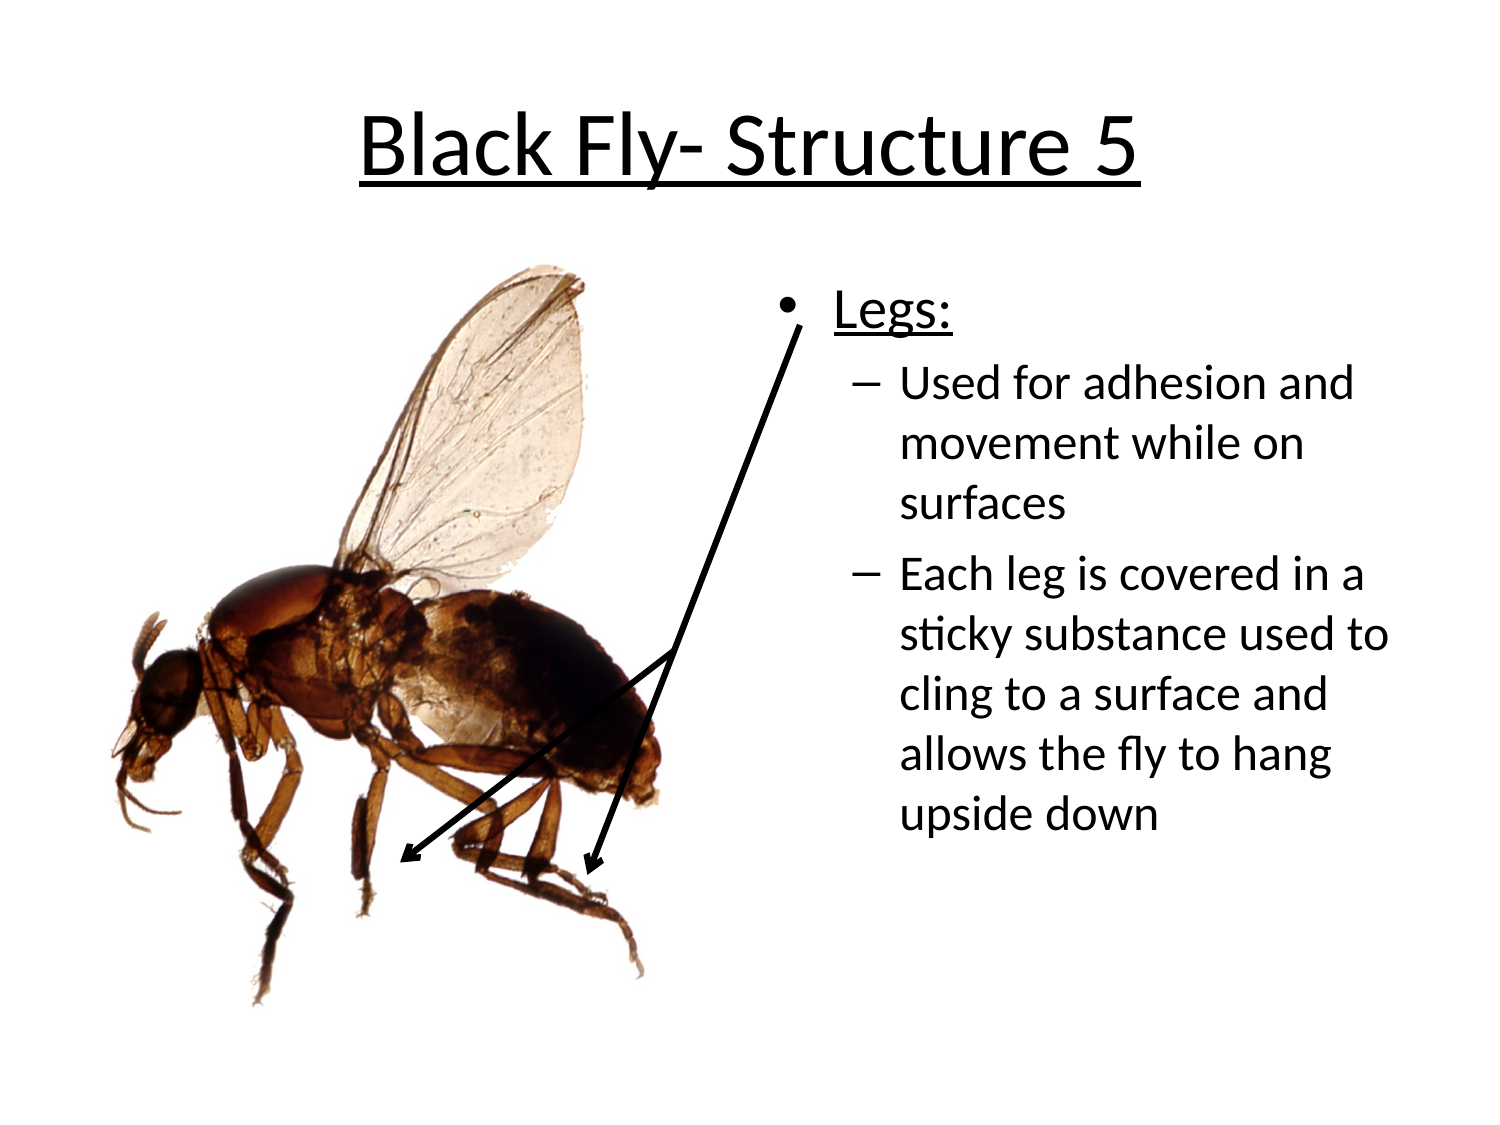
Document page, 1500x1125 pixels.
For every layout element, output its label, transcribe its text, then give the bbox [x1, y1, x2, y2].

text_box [399, 649, 676, 863]
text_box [587, 324, 801, 876]
title Black Fly- Structure 5 [75, 45, 1425, 233]
picture [74, 249, 687, 1013]
list Legs: Used for adhesion and movement while on surfaces Each leg is covered in a sticky substance used to cling to a surface and allows the fly to hang upside down [762, 262, 1425, 1005]
